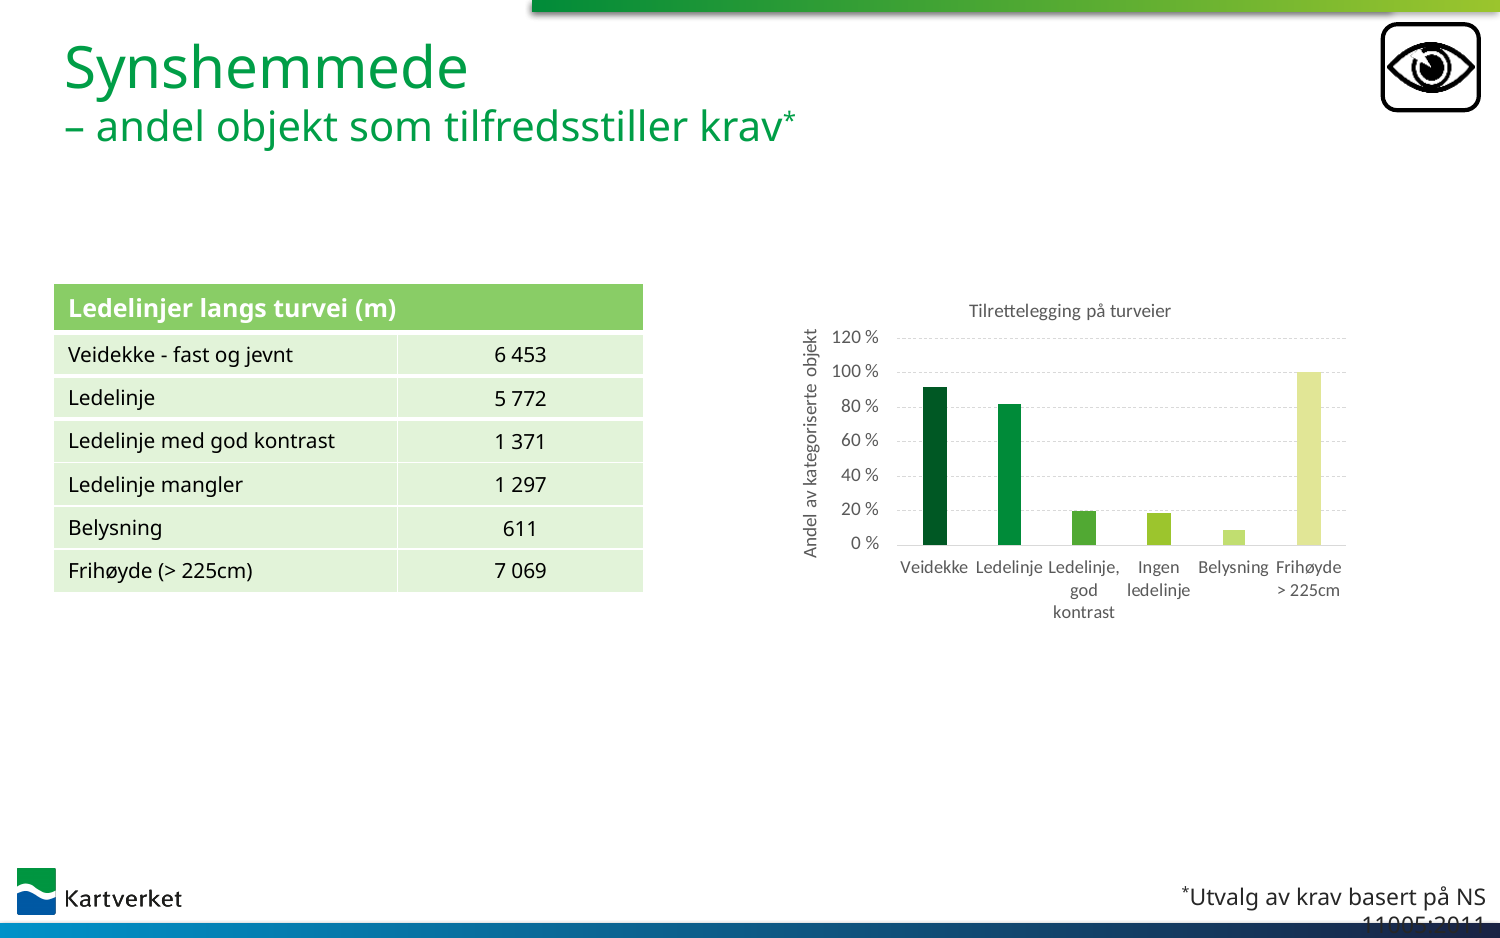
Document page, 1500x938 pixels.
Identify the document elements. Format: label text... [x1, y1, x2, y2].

text_box Synshemmede – andel objekt som tilfredsstiller krav* [49, 24, 1431, 158]
table_cell 1 297 [398, 463, 643, 505]
table_cell 1 371 [398, 421, 643, 462]
table_cell 611 [398, 507, 643, 548]
table_header Ledelinjer langs turvei (m) [54, 284, 643, 330]
text_box *Utvalg av krav basert på NS 11005:2011 [1068, 873, 1500, 938]
table_cell 5 772 [398, 378, 643, 417]
picture [791, 291, 1349, 630]
table_cell Belysning [54, 507, 397, 548]
table_cell 6 453 [398, 335, 643, 374]
table_cell Veidekke - fast og jevnt [54, 335, 397, 374]
table_cell 7 069 [398, 550, 643, 592]
table_cell Ledelinje mangler [54, 463, 397, 505]
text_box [1382, 24, 1480, 111]
table_cell Ledelinje med god kontrast [54, 421, 397, 462]
table_cell Frihøyde (> 225cm) [54, 550, 397, 592]
table_cell Ledelinje [54, 378, 397, 417]
